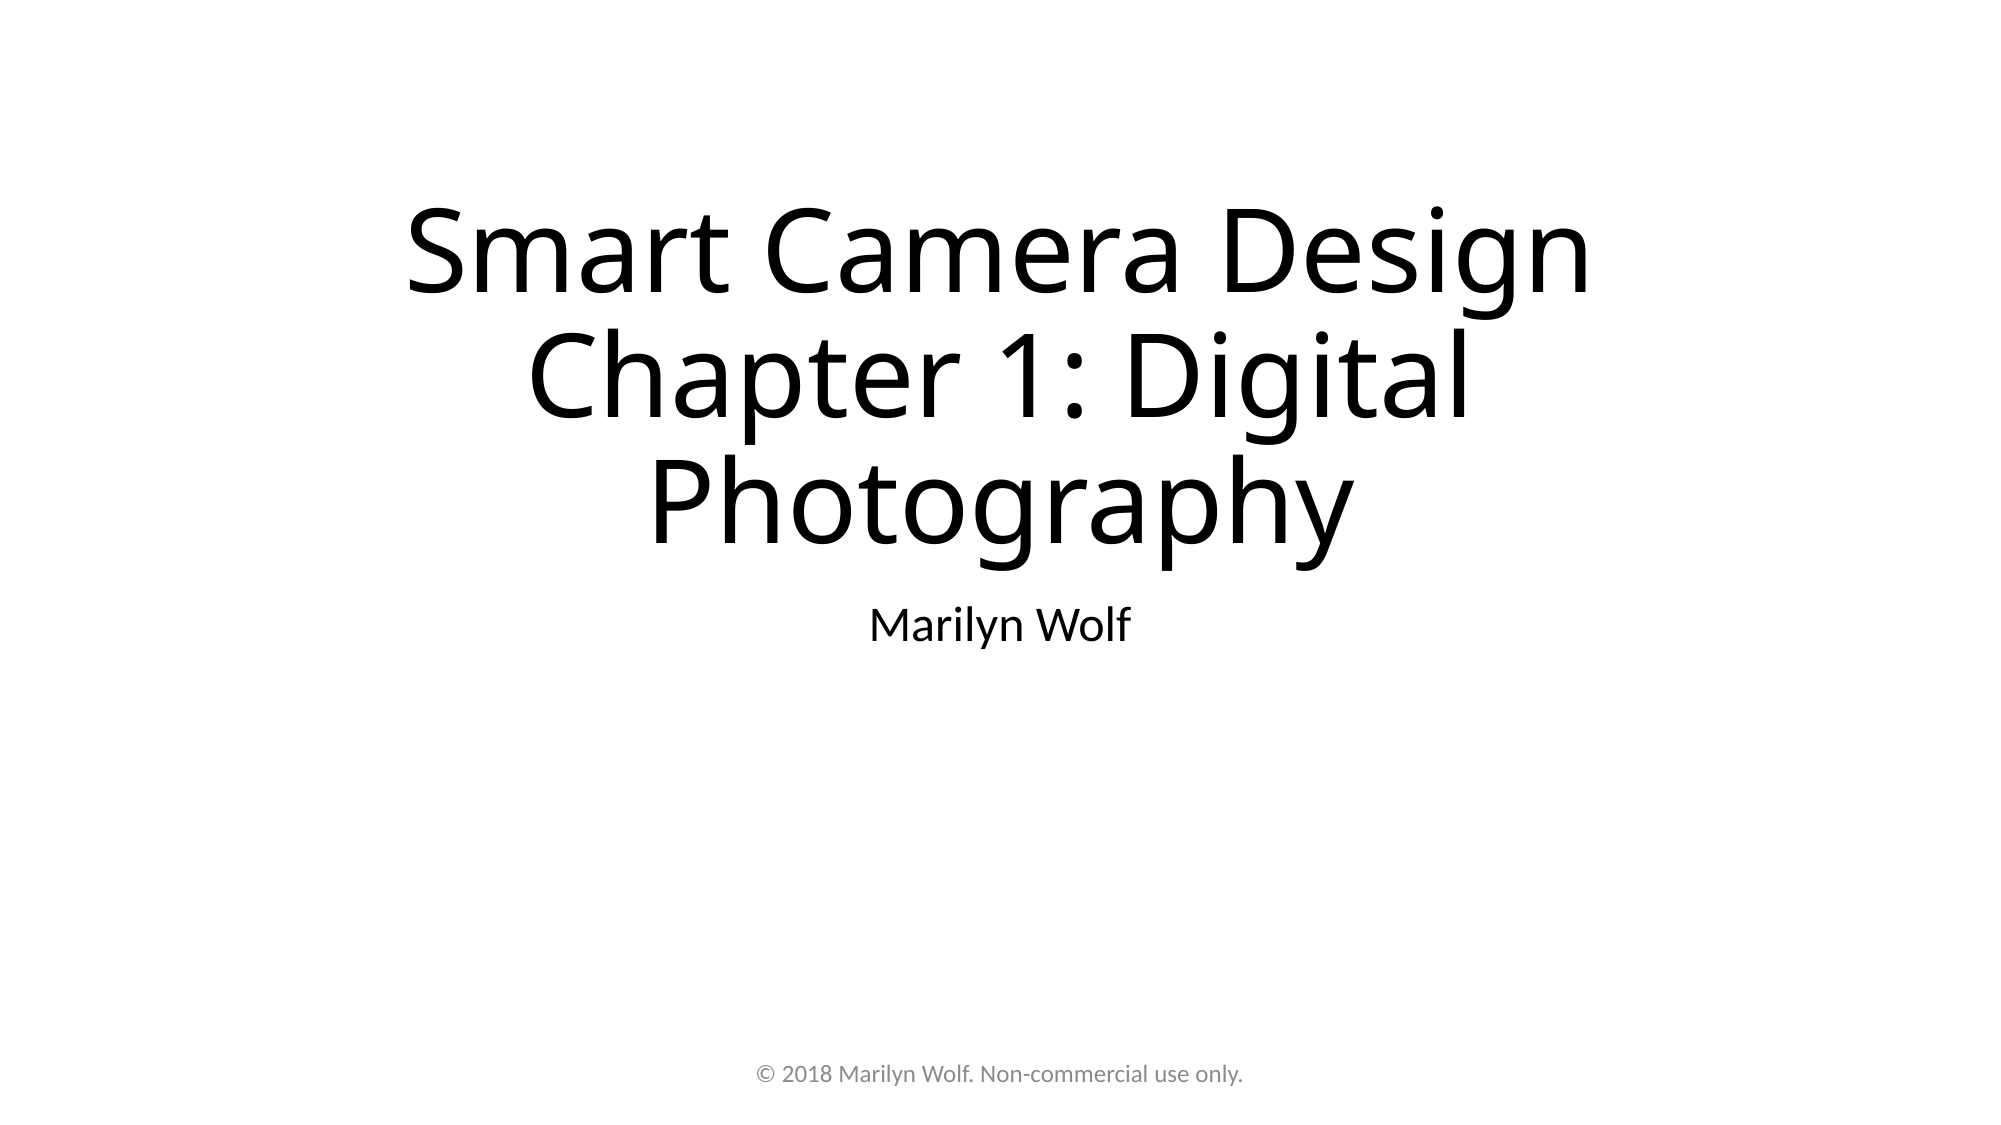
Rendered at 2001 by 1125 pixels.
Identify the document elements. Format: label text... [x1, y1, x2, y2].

title Smart Camera Design Chapter 1: Digital Photography [249, 184, 1750, 576]
footer © 2018 Marilyn Wolf. Non-commercial use only. [662, 1042, 1338, 1103]
subtitle Marilyn Wolf [249, 590, 1750, 863]
